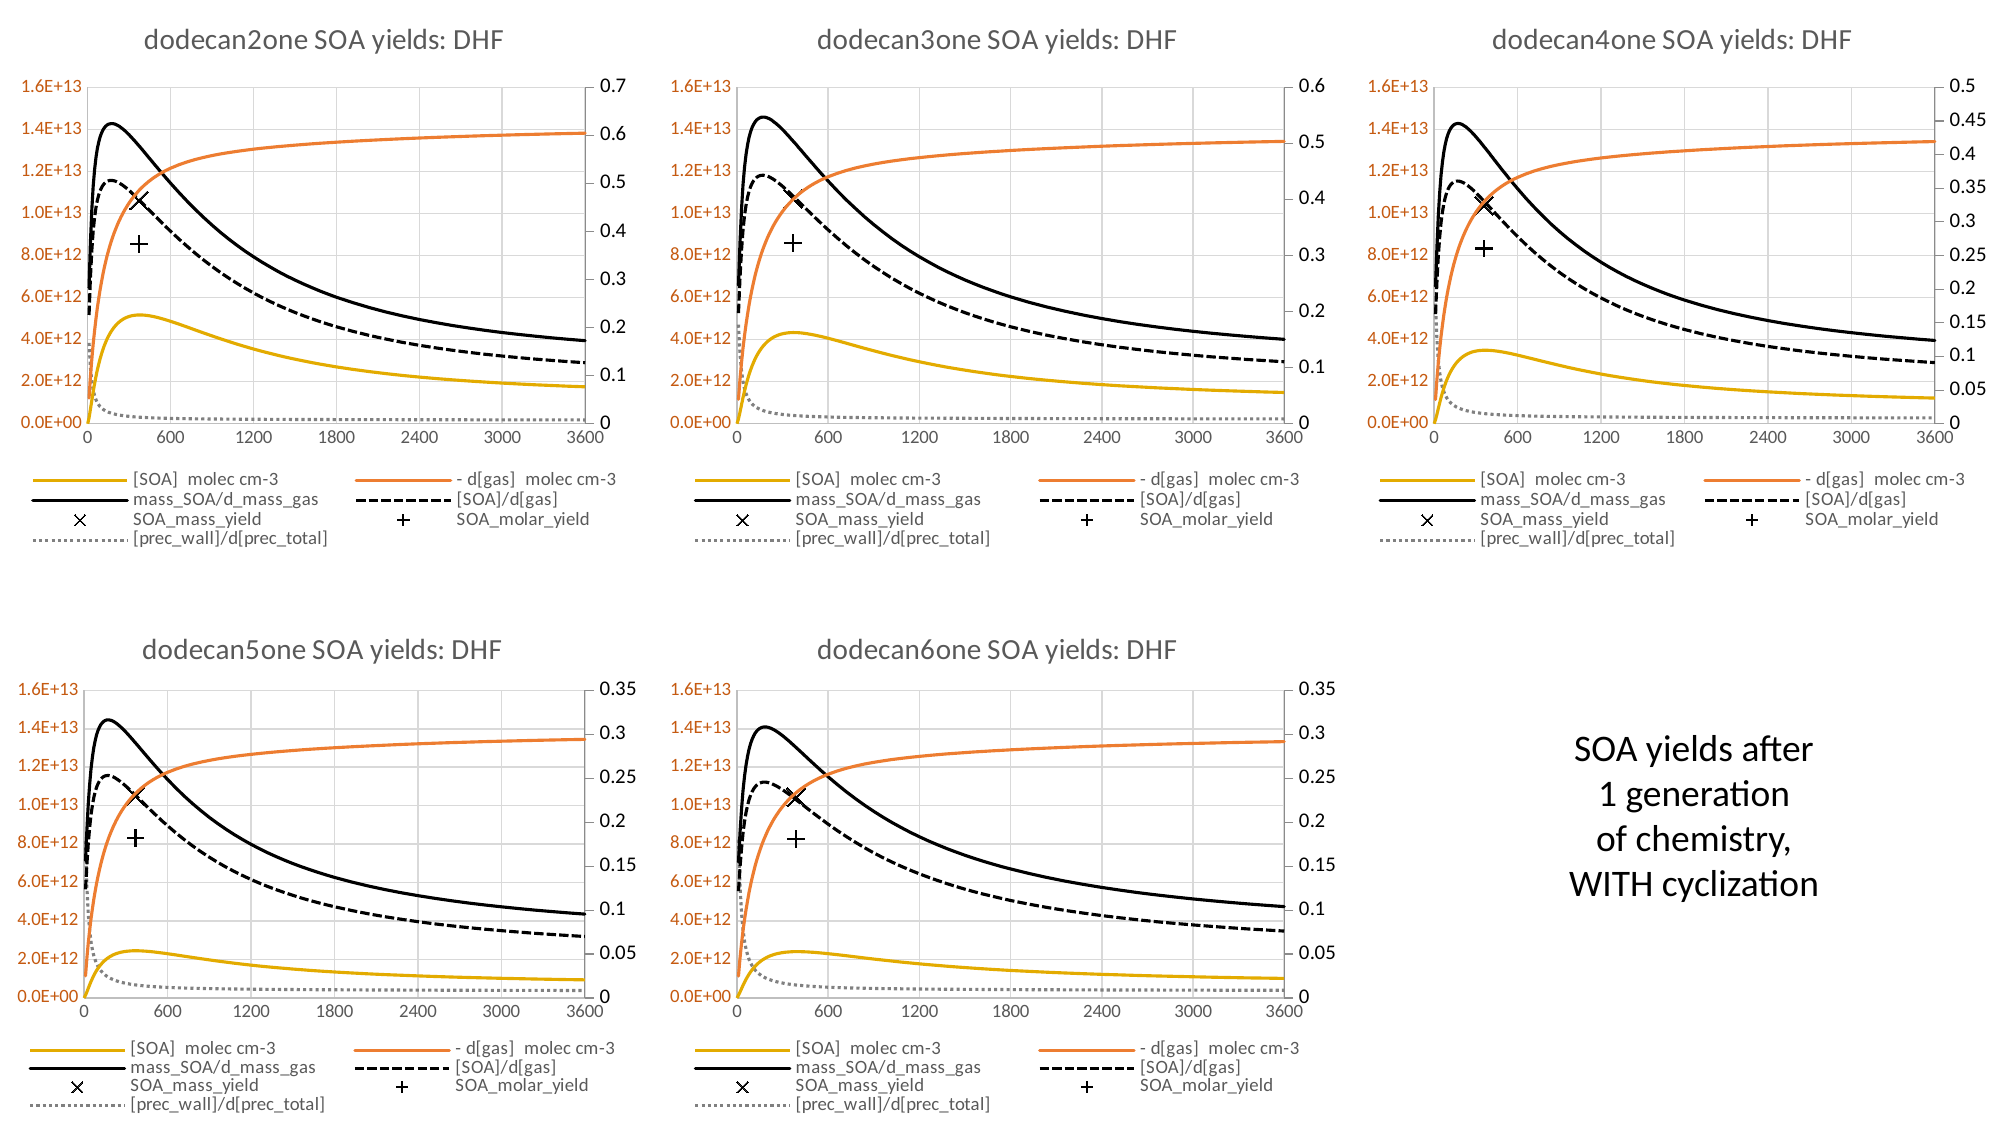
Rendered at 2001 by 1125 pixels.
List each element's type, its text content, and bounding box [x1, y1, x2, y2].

text_box SOA yields after 1 generation of chemistry, WITH cyclization [1548, 716, 1840, 911]
chart [0, 610, 1350, 1125]
chart [4, 0, 1995, 563]
